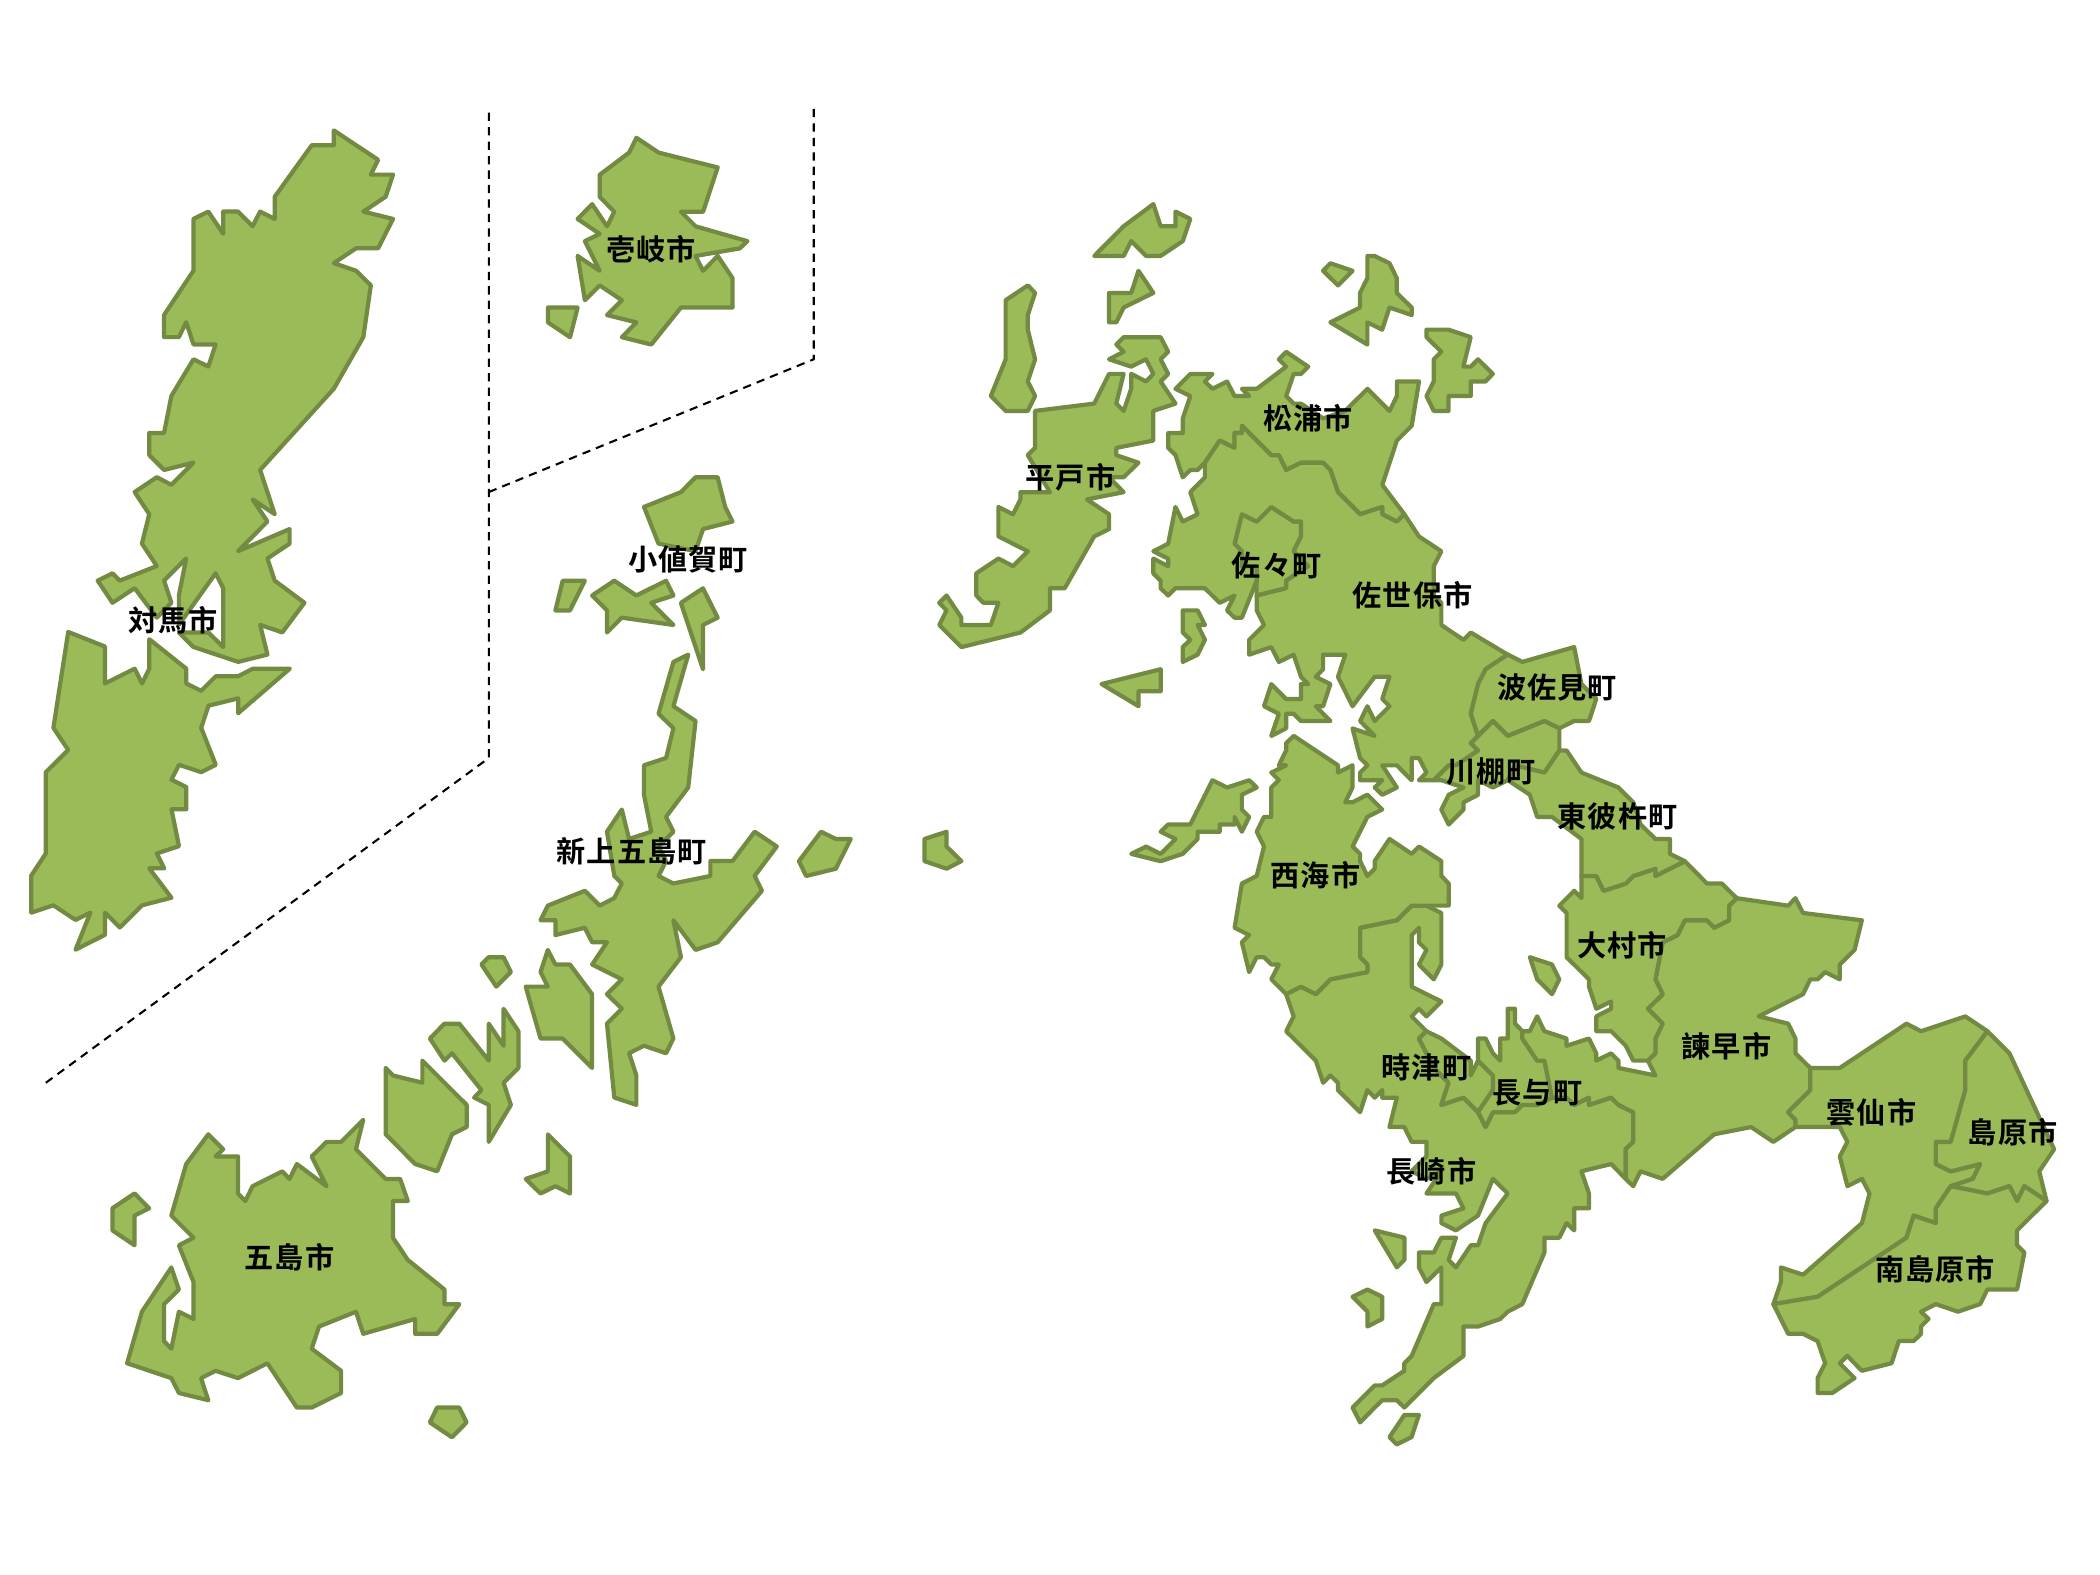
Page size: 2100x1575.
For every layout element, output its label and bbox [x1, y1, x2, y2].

text_box [30, 107, 2074, 1445]
